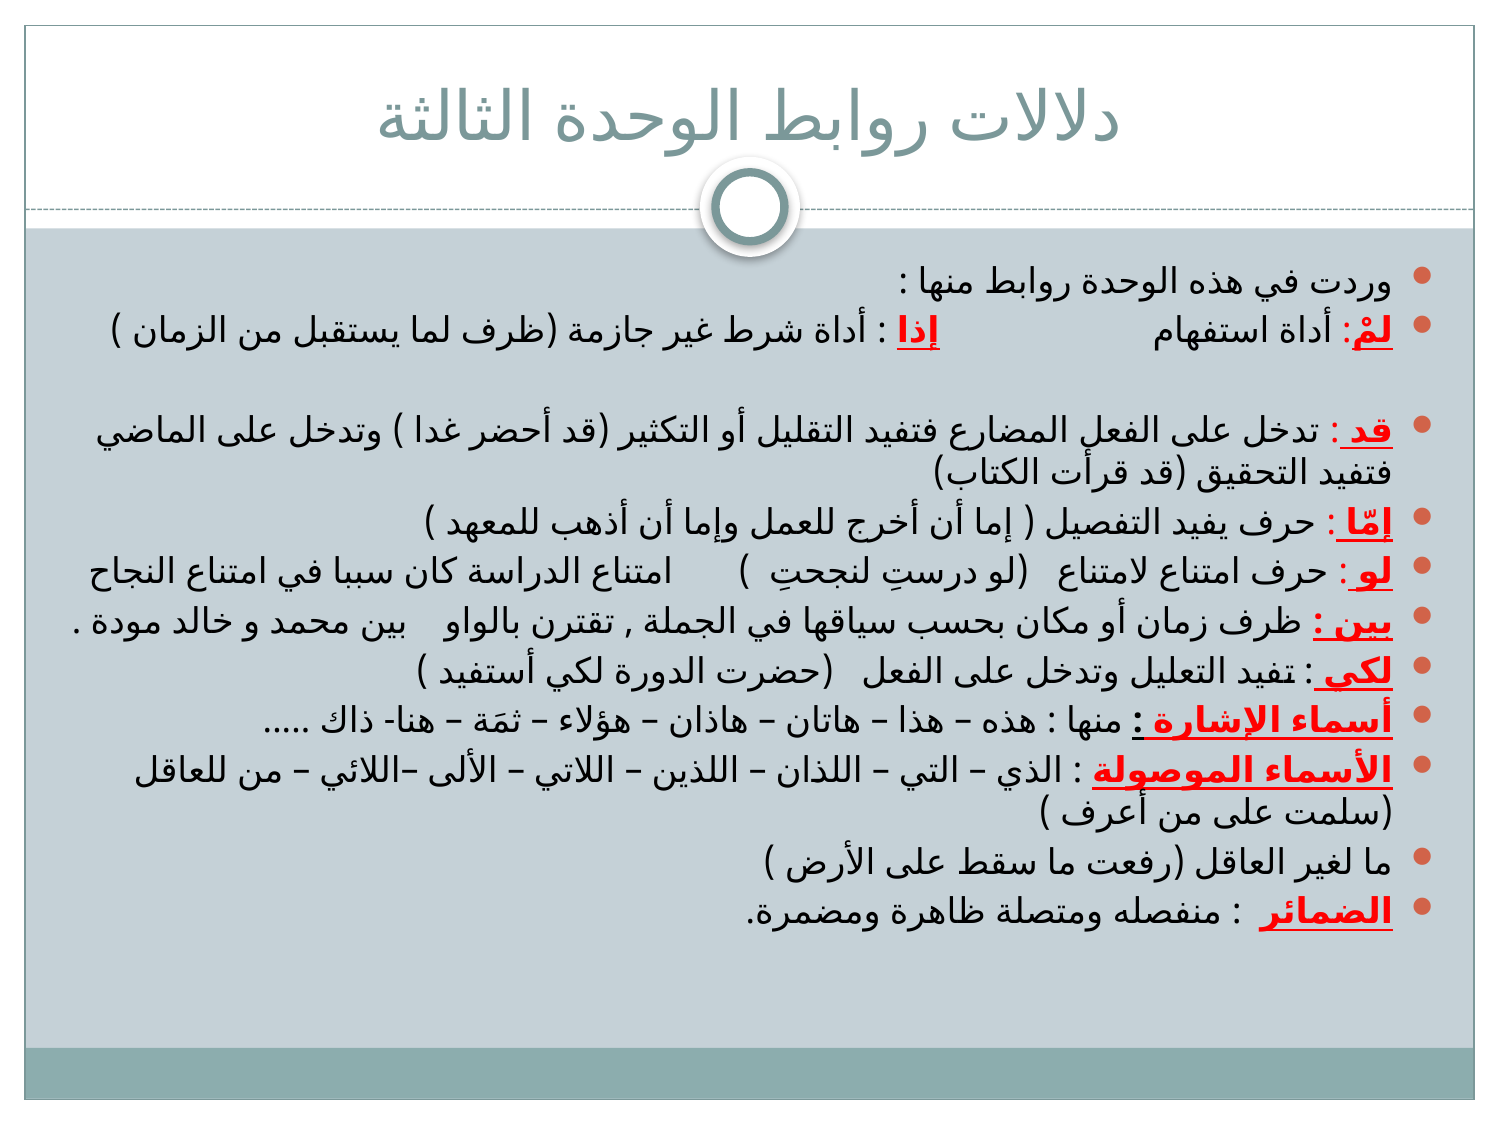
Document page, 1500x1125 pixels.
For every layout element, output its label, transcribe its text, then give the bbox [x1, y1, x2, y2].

title دلالات روابط الوحدة الثالثة [49, 37, 1450, 162]
list وردت في هذه الوحدة روابط منها : لمْ: أداة استفهام إذا : أداة شرط غير جازمة (ظرف لما يستقبل من الزمان ) قد : تدخل على الفعل المضارع فتفيد التقليل أو التكثير (قد أحضر غدا ) وتدخل على الماضي فتفيد التحقيق (قد قرأت الكتاب) إمّا : حرف يفيد التفصيل ( إما أن أخرج للعمل وإما أن أذهب للمعهد ) لو : حرف امتناع لامتناع (لو درستِ لنجحتِ ) امتناع الدراسة كان سببا في امتناع النجاح بين : ظرف زمان أو مكان بحسب سياقها في الجملة , تقترن بالواو بين محمد و خالد مودة . لكي : تفيد التعليل وتدخل على الفعل (حضرت الدورة لكي أستفيد ) أسماء الإشارة : منها : هذه – هذا – هاتان – هاذان – هؤلاء – ثمَة – هنا- ذاك ..... الأسماء الموصولة : الذي – التي – اللذان – اللذين – اللاتي – الألى –اللائي – من للعاقل (سلمت على من أعرف ) ما لغير العاقل (رفعت ما سقط على الأرض ) الضمائر : منفصله ومتصلة ظاهرة ومضمرة. [49, 250, 1445, 1001]
